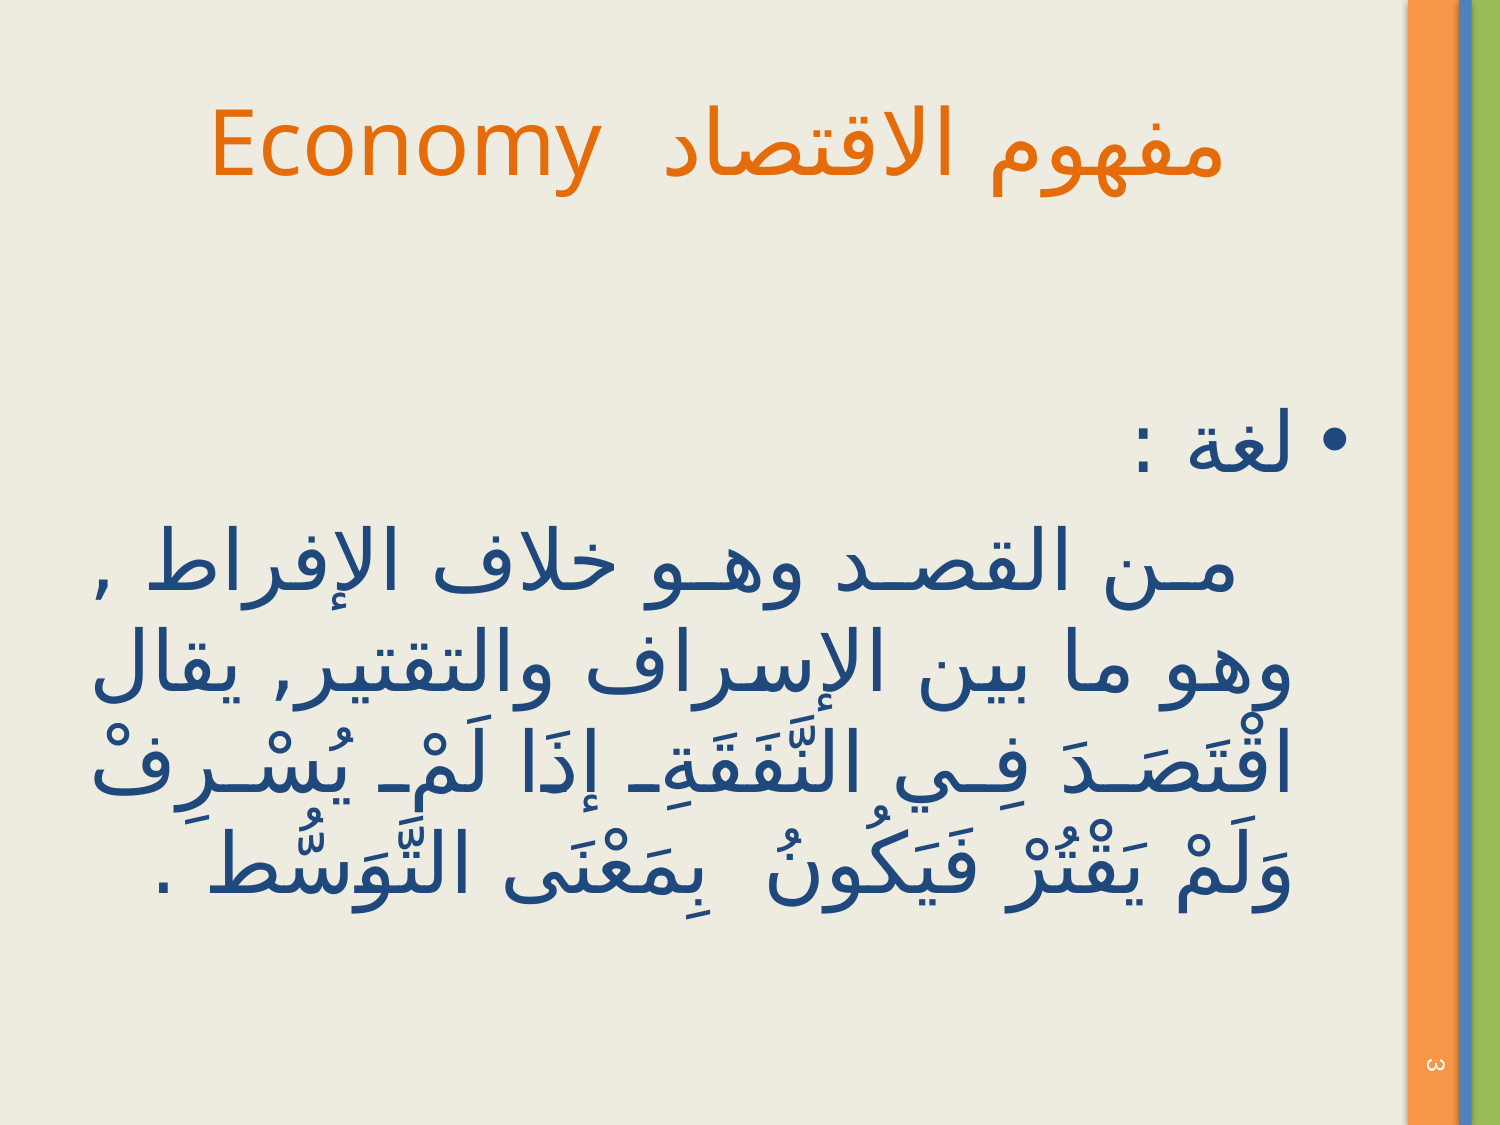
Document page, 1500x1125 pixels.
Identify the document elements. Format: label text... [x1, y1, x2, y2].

slide_number 3 [1407, 928, 1468, 1088]
list لغة : من القصد وهو خلاف الإفراط , وهو ما بين الإسراف والتقتير, يقال اقْتَصَدَ فِي النَّفَقَةِ إذَا لَمْ يُسْرِفْ وَلَمْ يَقْتُرْ فَيَكُونُ بِمَعْنَى التَّوَسُّط . [75, 262, 1363, 1005]
title مفهوم الاقتصاد Economy [75, 45, 1363, 233]
